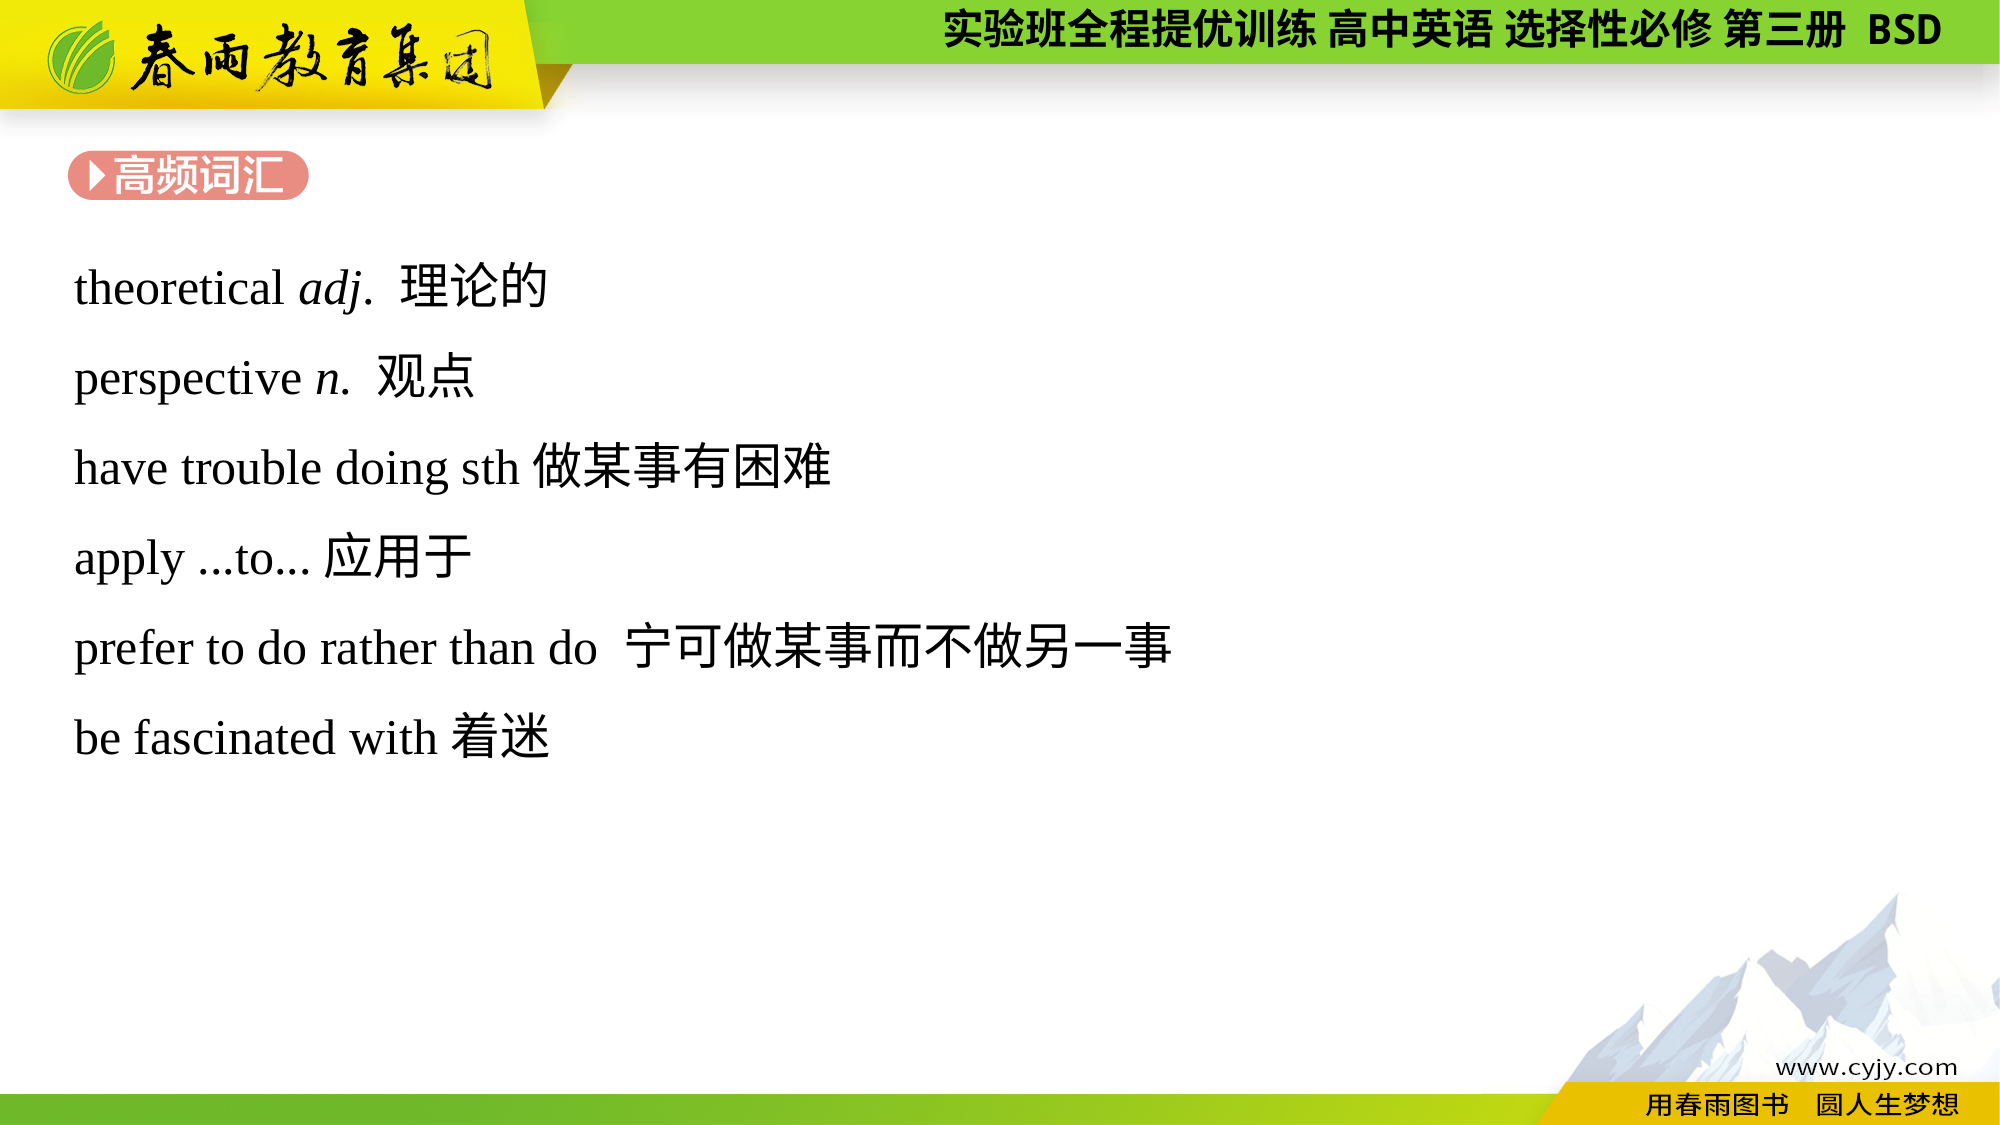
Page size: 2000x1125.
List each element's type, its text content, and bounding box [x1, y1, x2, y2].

list theoretical adj. 理论的 perspective n. 观点 have trouble doing sth做某事有困难 apply ...to...应用于 prefer to do rather than do 宁可做某事而不做另一事 be fascinated with着迷 [59, 217, 1944, 767]
picture [0, 0, 2000, 1125]
